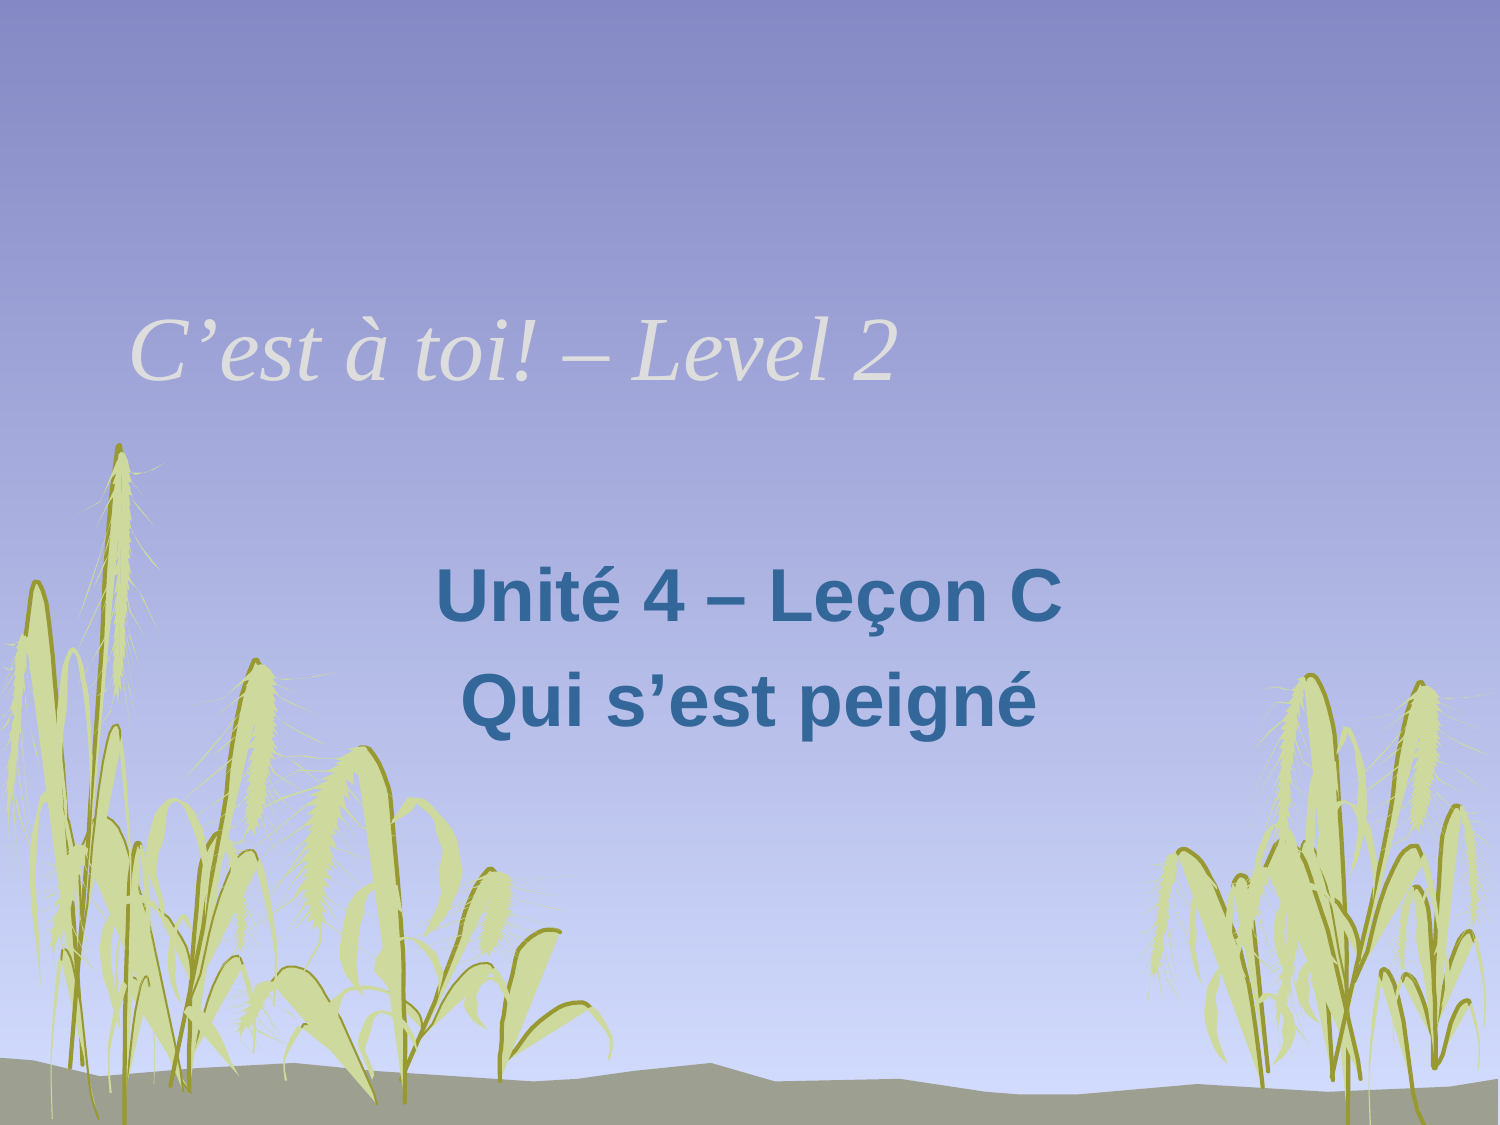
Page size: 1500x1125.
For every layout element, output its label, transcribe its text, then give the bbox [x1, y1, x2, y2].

title C’est à toi! – Level 2 [112, 249, 1388, 438]
subtitle Unité 4 – Leçon C Qui s’est peigné [224, 499, 1276, 788]
